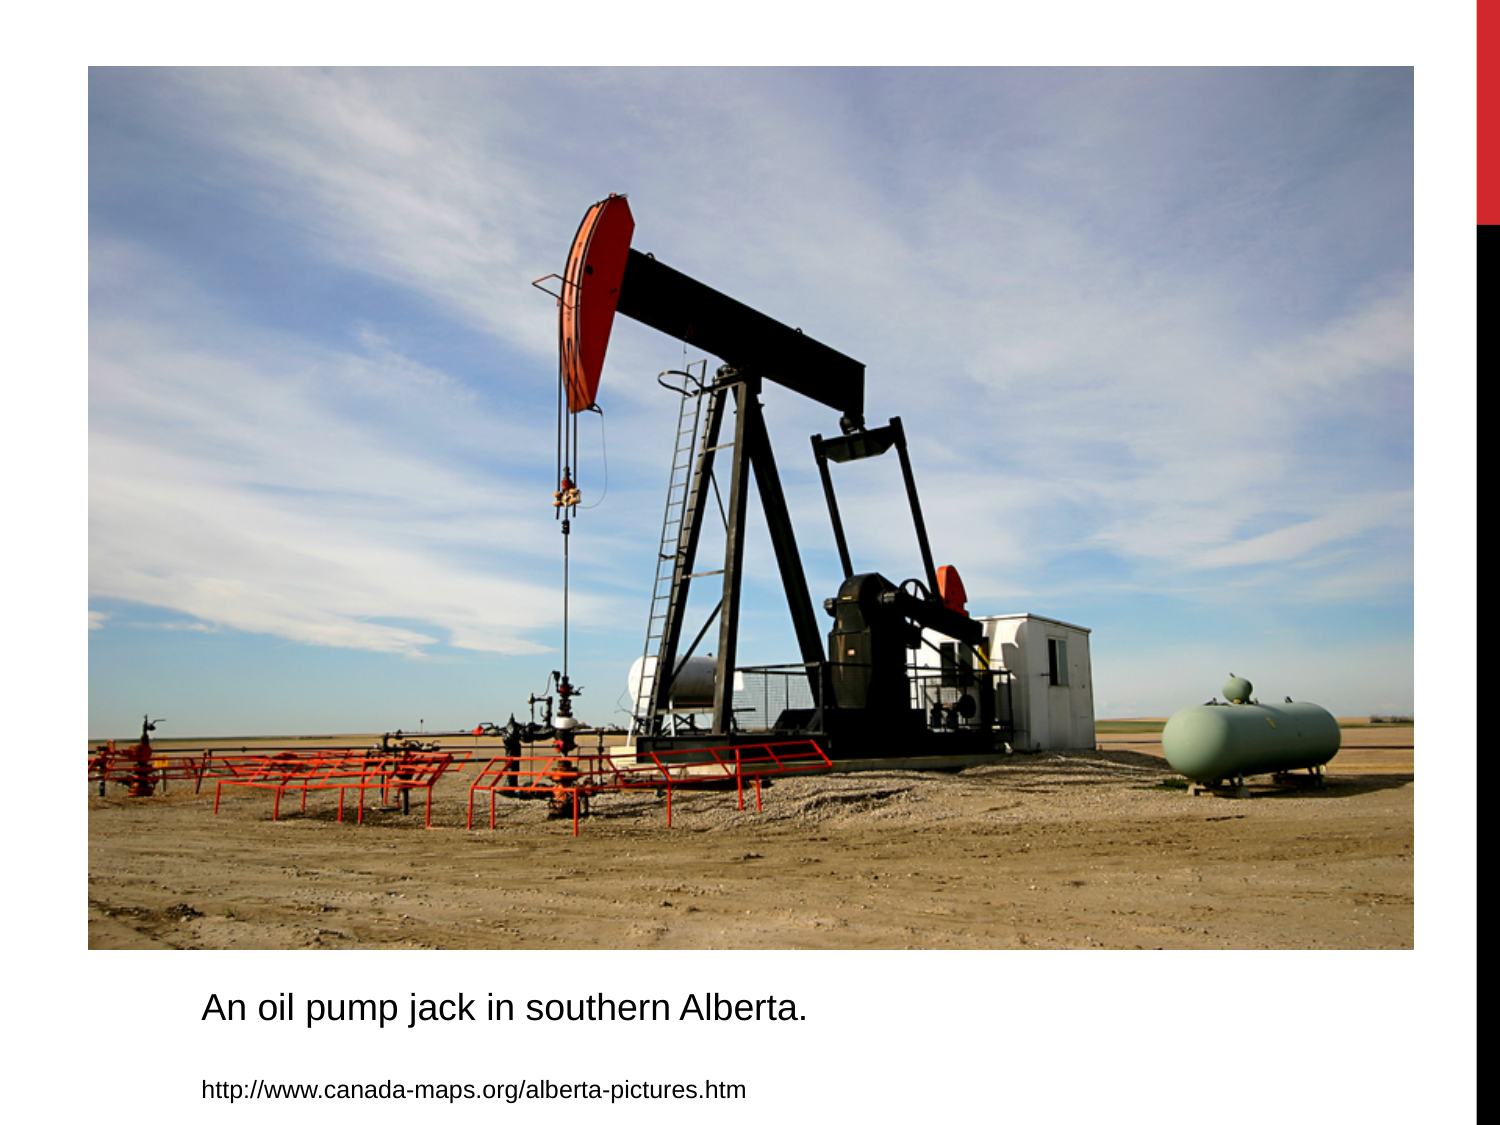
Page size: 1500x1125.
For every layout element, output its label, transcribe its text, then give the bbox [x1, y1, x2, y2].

text_box An oil pump jack in southern Alberta. http://www.canada-maps.org/alberta-pictures.htm [186, 975, 824, 1111]
picture [87, 65, 1415, 950]
